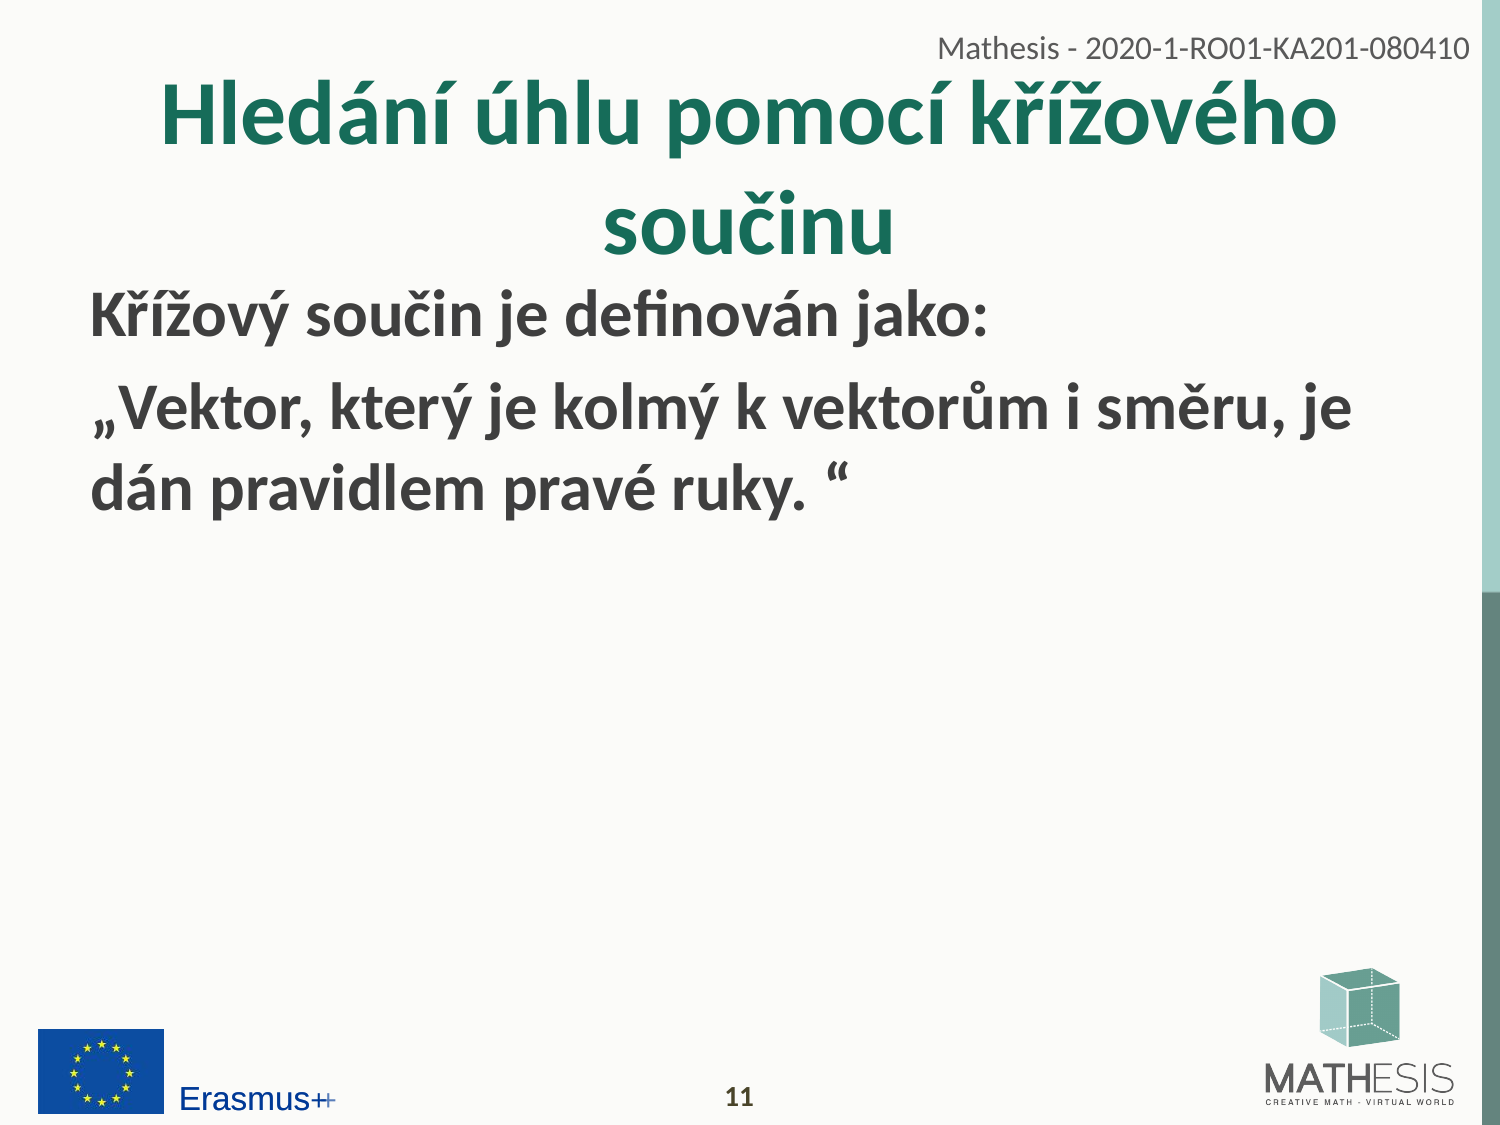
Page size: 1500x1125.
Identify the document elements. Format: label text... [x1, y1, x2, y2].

title Hledání úhlu pomocí křížového součinu [75, 45, 1425, 233]
list Křížový součin je definován jako: „Vektor, který je kolmý k vektorům i směru, je dán pravidlem pravé ruky. “ [75, 262, 1425, 1005]
picture [38, 1029, 164, 1114]
